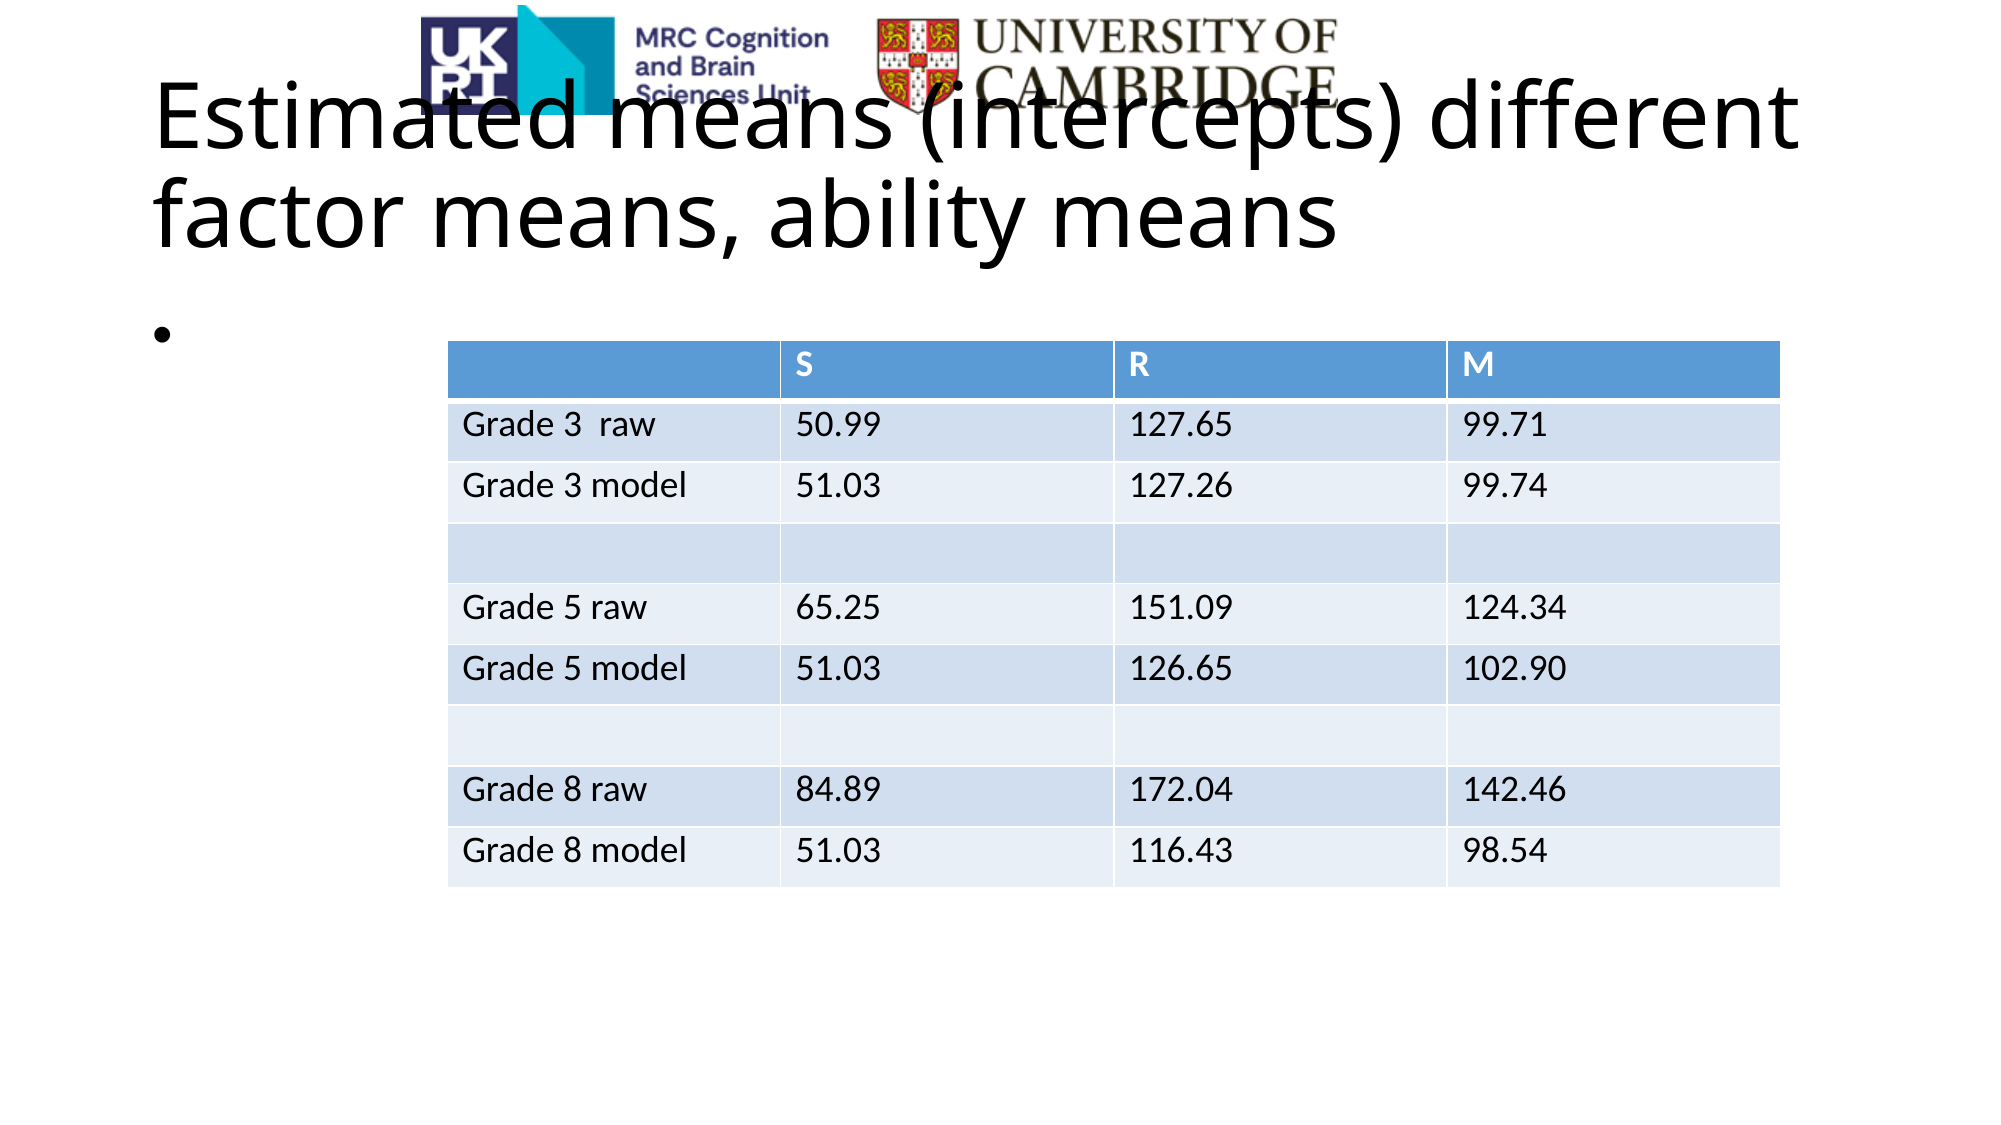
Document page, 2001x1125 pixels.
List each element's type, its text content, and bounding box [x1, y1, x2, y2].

table_cell 151.09 [1115, 584, 1446, 644]
table_cell Grade 5 model [448, 645, 780, 704]
table_cell 172.04 [1115, 767, 1446, 826]
table_cell [1115, 706, 1446, 765]
table_cell [781, 706, 1113, 765]
table_header S [781, 341, 1113, 398]
table_cell [781, 524, 1113, 583]
table_cell 98.54 [1448, 828, 1780, 887]
table_cell 124.34 [1448, 584, 1780, 644]
table_cell 102.90 [1448, 645, 1780, 704]
table_cell 126.65 [1115, 645, 1446, 704]
table_cell 51.03 [781, 645, 1113, 704]
table_cell 116.43 [1115, 828, 1446, 887]
table_cell 99.74 [1448, 463, 1780, 522]
table_cell Grade 3 model [448, 463, 780, 522]
table_cell 142.46 [1448, 767, 1780, 826]
table_cell Grade 8 model [448, 828, 780, 887]
table_header R [1115, 341, 1446, 398]
table_cell [1448, 706, 1780, 765]
table_cell 127.65 [1115, 404, 1446, 461]
table_cell 65.25 [781, 584, 1113, 644]
table_cell Grade 8 raw [448, 767, 780, 826]
table_cell 50.99 [781, 404, 1113, 461]
table_cell 51.03 [781, 828, 1113, 887]
table_header M [1448, 341, 1780, 398]
picture [421, 5, 1338, 59]
table_cell Grade 3 raw [448, 404, 780, 461]
table_header [448, 341, 780, 398]
table_cell [448, 524, 780, 583]
table_cell 84.89 [781, 767, 1113, 826]
table_cell 51.03 [781, 463, 1113, 522]
table_cell Grade 5 raw [448, 584, 780, 644]
table_cell 99.71 [1448, 404, 1780, 461]
table_cell [1115, 524, 1446, 583]
title Estimated means (intercepts) different factor means, ability means [137, 59, 1863, 278]
table_cell [448, 706, 780, 765]
list [137, 299, 1863, 1014]
table_cell [1448, 524, 1780, 583]
table_cell 127.26 [1115, 463, 1446, 522]
